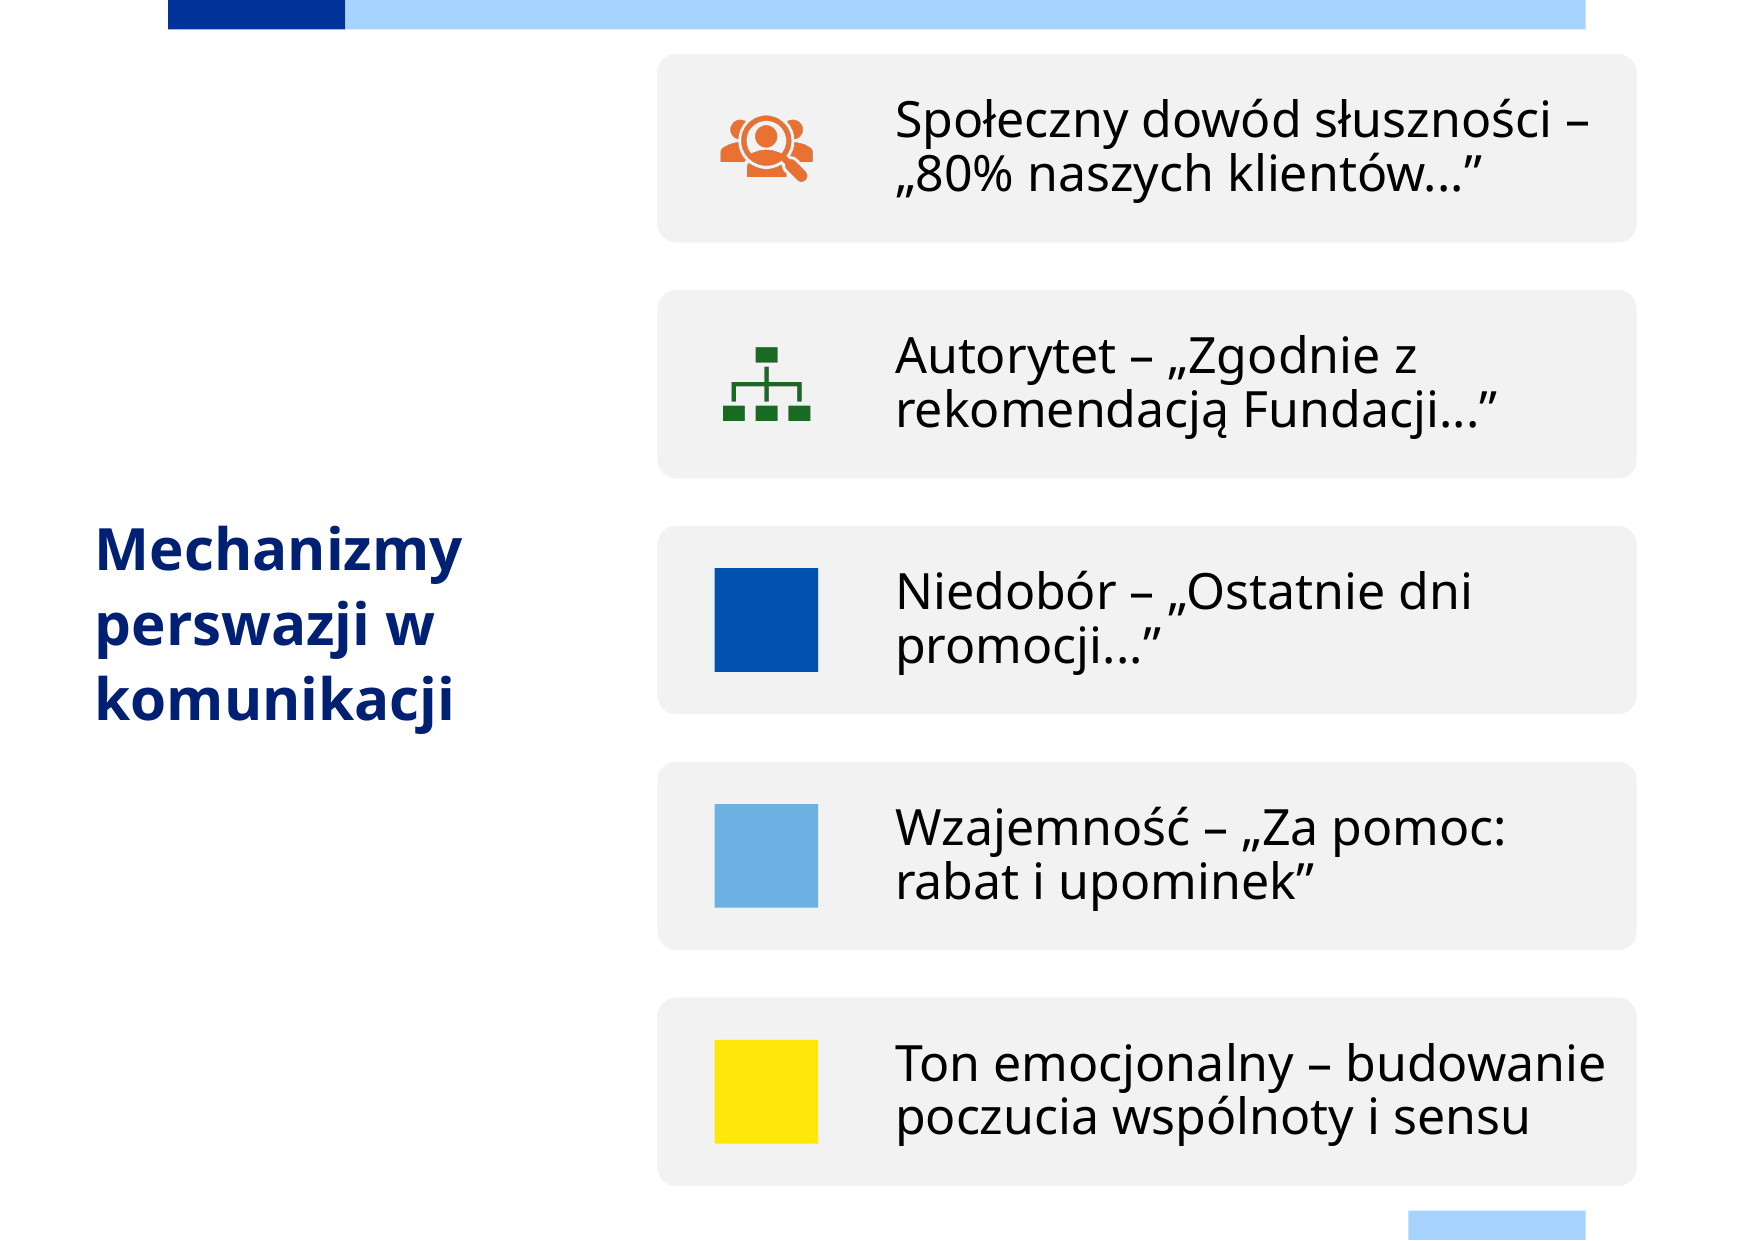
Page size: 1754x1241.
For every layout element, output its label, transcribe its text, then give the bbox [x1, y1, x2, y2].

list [657, 52, 1637, 1187]
title Mechanizmy perswazji w komunikacji [94, 264, 582, 976]
